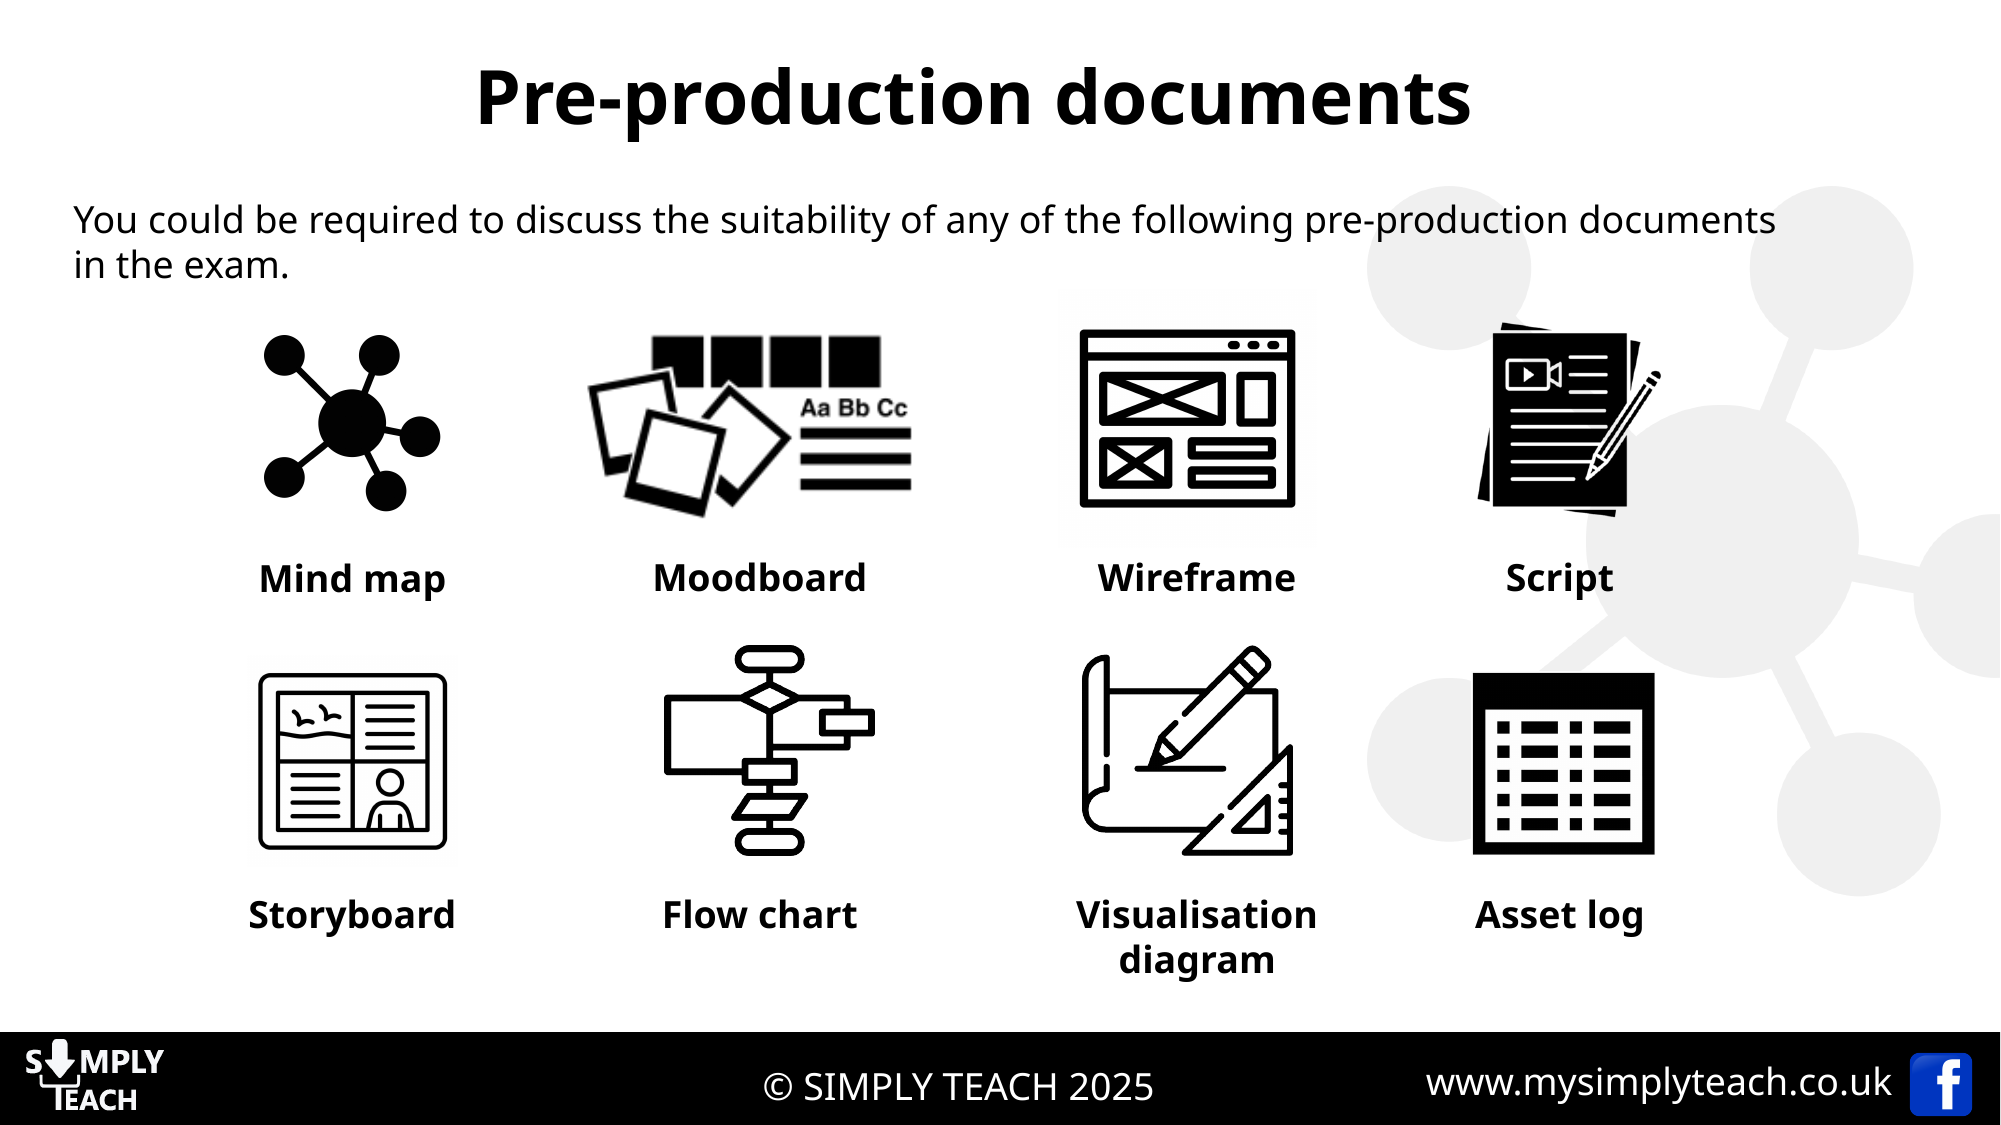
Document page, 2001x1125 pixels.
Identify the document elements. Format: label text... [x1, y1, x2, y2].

text_box Asset log [1344, 883, 1776, 944]
text_box You could be required to discuss the suitability of any of the following pre-production documents in the exam. [58, 188, 1810, 294]
picture [1430, 288, 1690, 549]
text_box Pre-production documents [184, 42, 1765, 147]
text_box Moodboard [544, 547, 976, 607]
picture [1057, 288, 1317, 549]
picture [1471, 671, 1656, 857]
picture [263, 334, 443, 514]
text_box Mind map [136, 547, 569, 608]
picture [1907, 1050, 1975, 1119]
picture [1081, 644, 1293, 857]
picture [246, 655, 459, 867]
picture [573, 294, 947, 549]
picture [663, 644, 875, 857]
text_box Script [1344, 547, 1776, 607]
text_box Flow chart [544, 883, 976, 944]
text_box Wireframe [981, 547, 1344, 607]
picture [15, 1033, 182, 1122]
text_box Visualisation diagram [981, 883, 1414, 989]
text_box Storyboard [136, 883, 544, 944]
